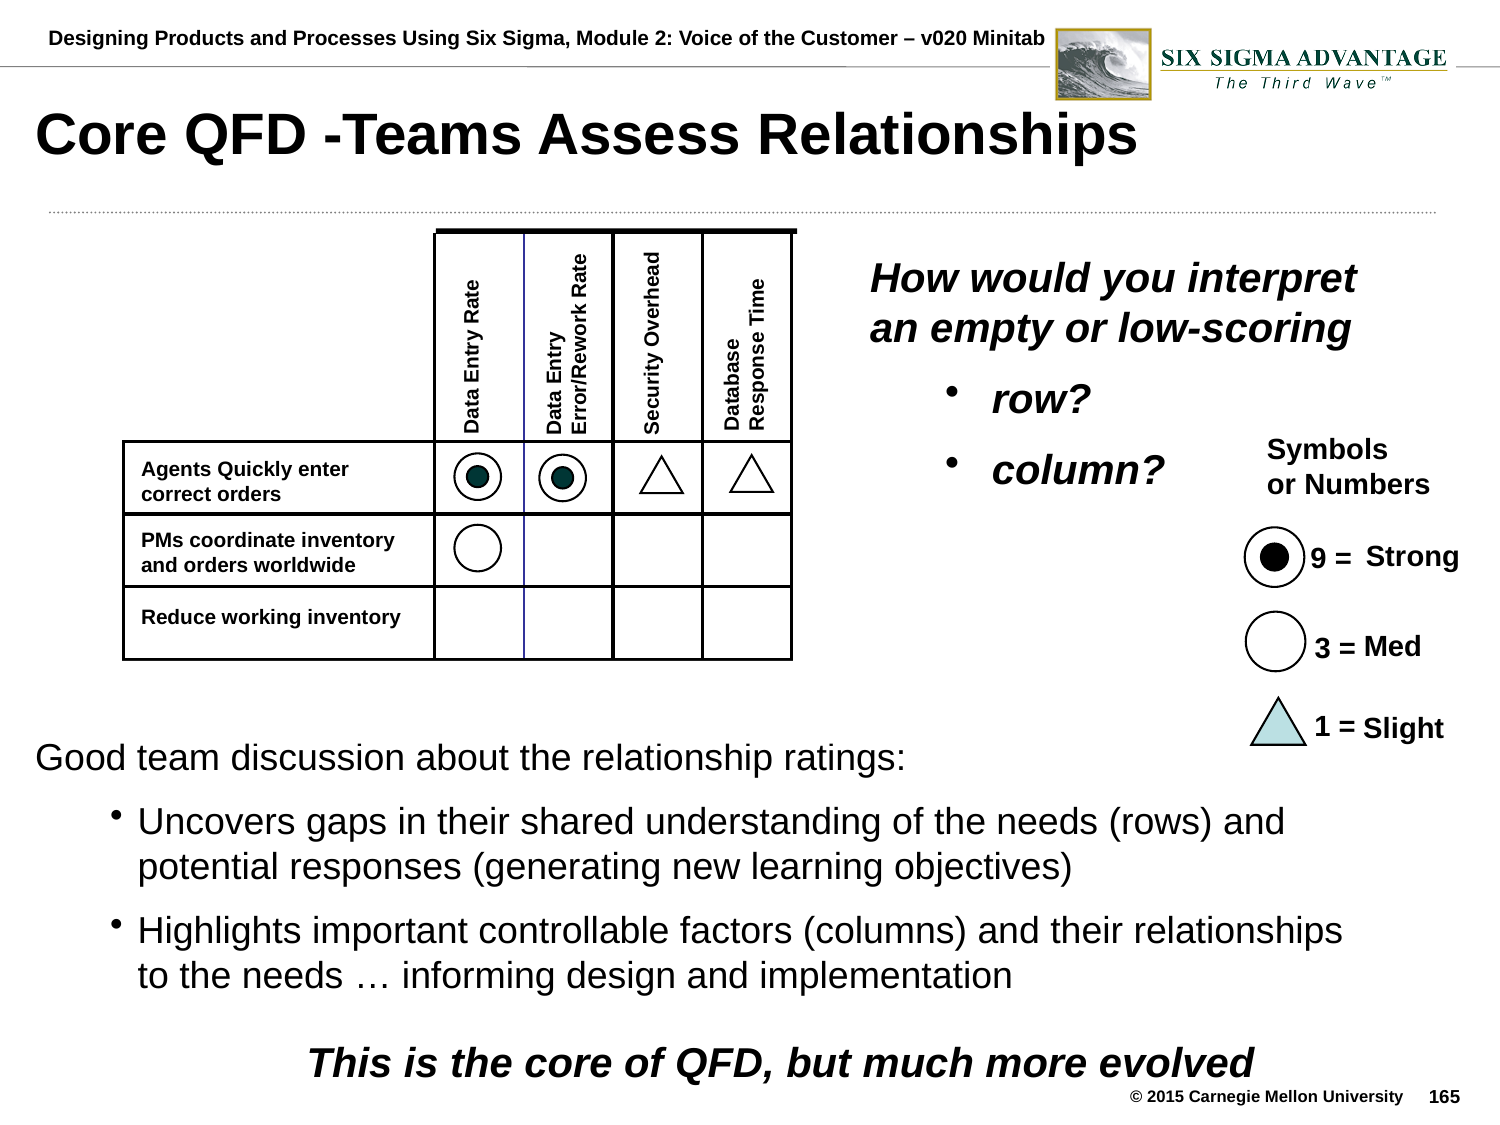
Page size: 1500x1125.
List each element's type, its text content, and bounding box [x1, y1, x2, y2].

text_box Good team discussion about the relationship ratings: Uncovers gaps in their shared understanding of the needs (rows) and potential responses (generating new learning objectives) Highlights important controllable factors (columns) and their relationships to the needs … informing design and implementation [20, 725, 1366, 1003]
text_box [1245, 611, 1299, 672]
picture [1049, 24, 1456, 104]
text_box [1251, 697, 1299, 745]
text_box This is the core of QFD, but much more evolved [291, 1028, 1393, 1094]
text_box 9 = [1309, 531, 1383, 582]
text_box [88, 205, 844, 744]
text_box 3 = [1299, 621, 1452, 672]
text_box 1 = [1299, 700, 1452, 750]
text_box How would you interpret an empty or low-scoring row? column? [855, 243, 1413, 500]
text_box Symbols or Numbers [1252, 423, 1455, 508]
text_box Slight [1348, 701, 1500, 752]
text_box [1244, 527, 1305, 588]
title Core QFD -Teams Assess Relationships [35, 109, 1500, 166]
text_box Med [1317, 619, 1469, 670]
text_box Strong [1342, 529, 1483, 580]
